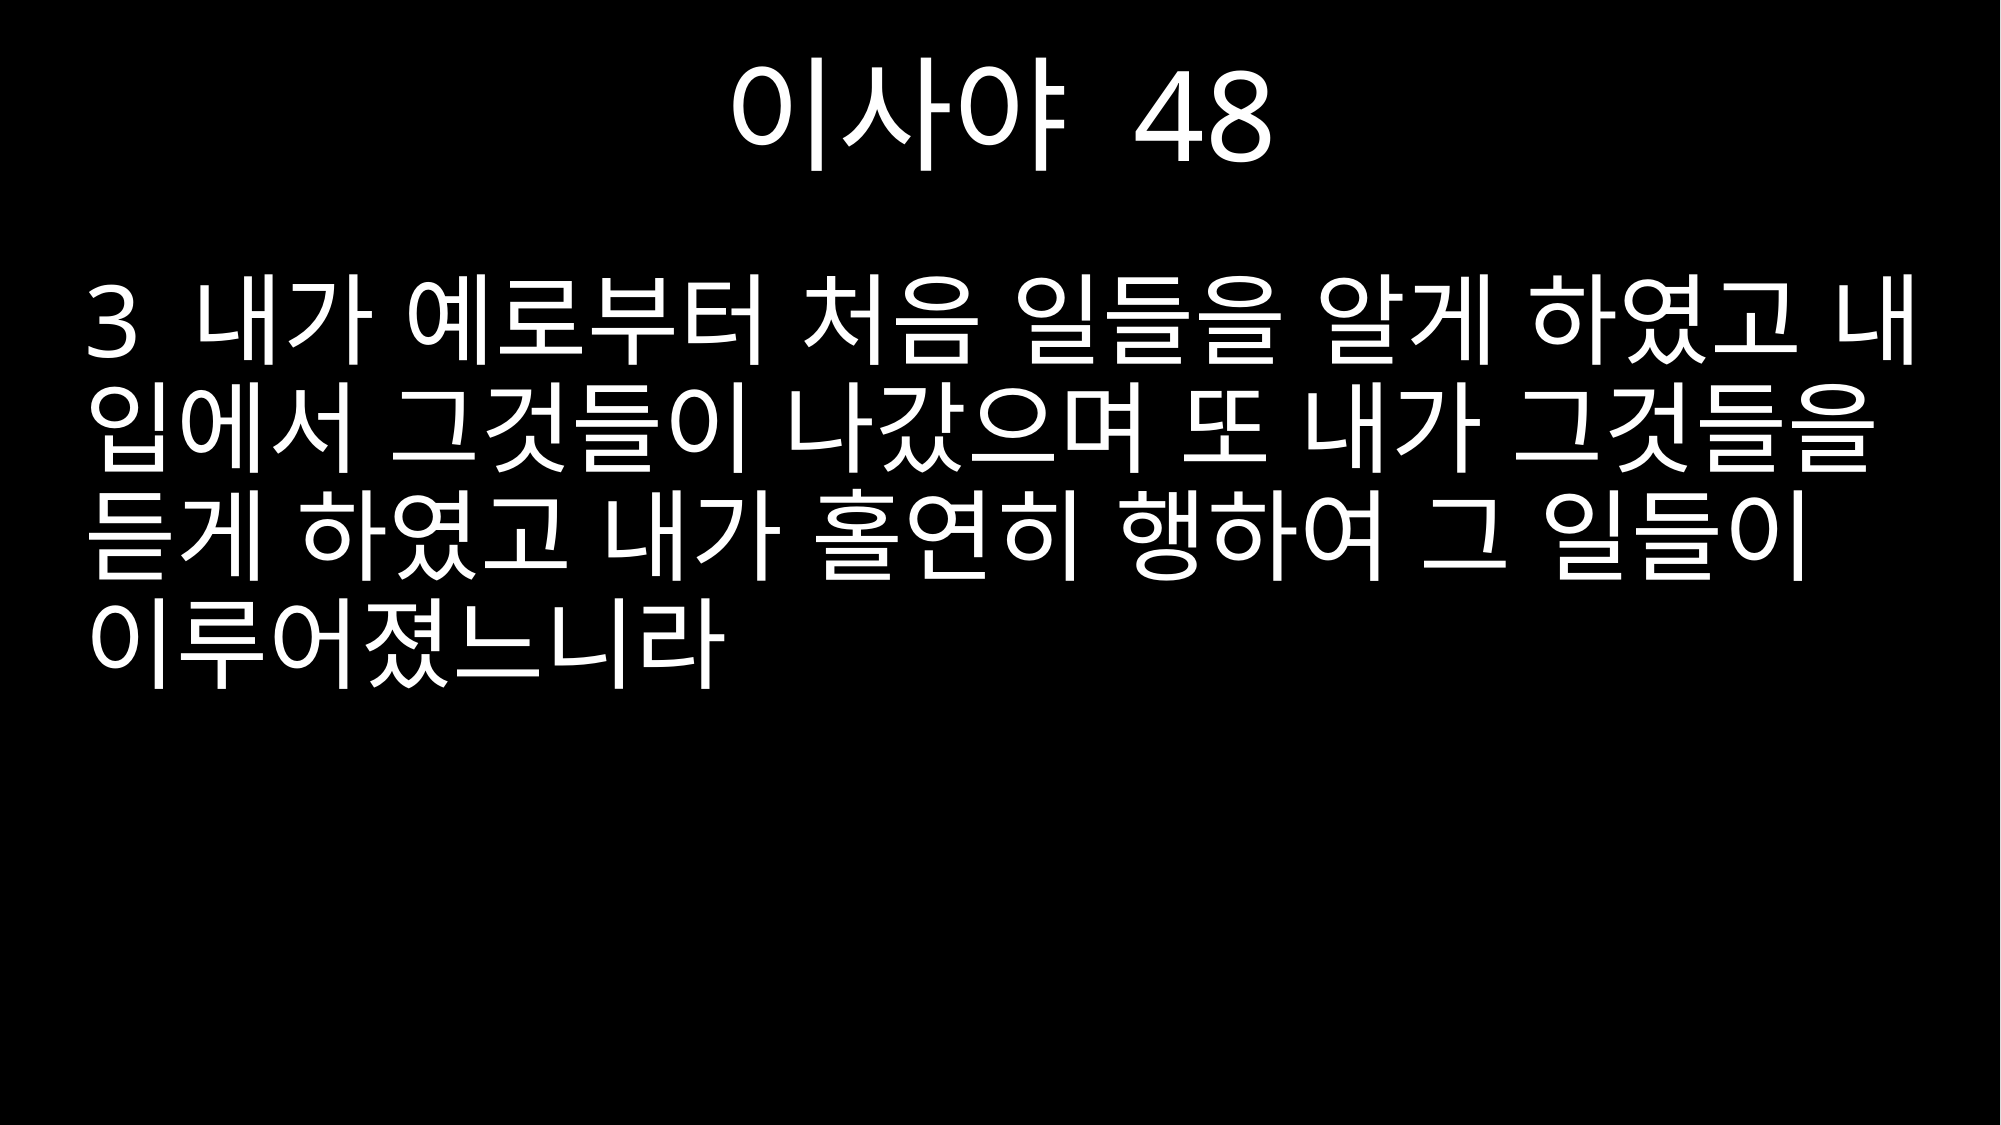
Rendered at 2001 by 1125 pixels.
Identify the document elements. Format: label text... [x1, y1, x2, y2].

list 3 내가 예로부터 처음 일들을 알게 하였고 내 입에서 그것들이 나갔으며 또 내가 그것들을 듣게 하였고 내가 홀연히 행하여 그 일들이 이루어졌느니라 [69, 263, 1953, 423]
footer 이사야 48 [0, 32, 2000, 192]
picture [0, 0, 2001, 1125]
